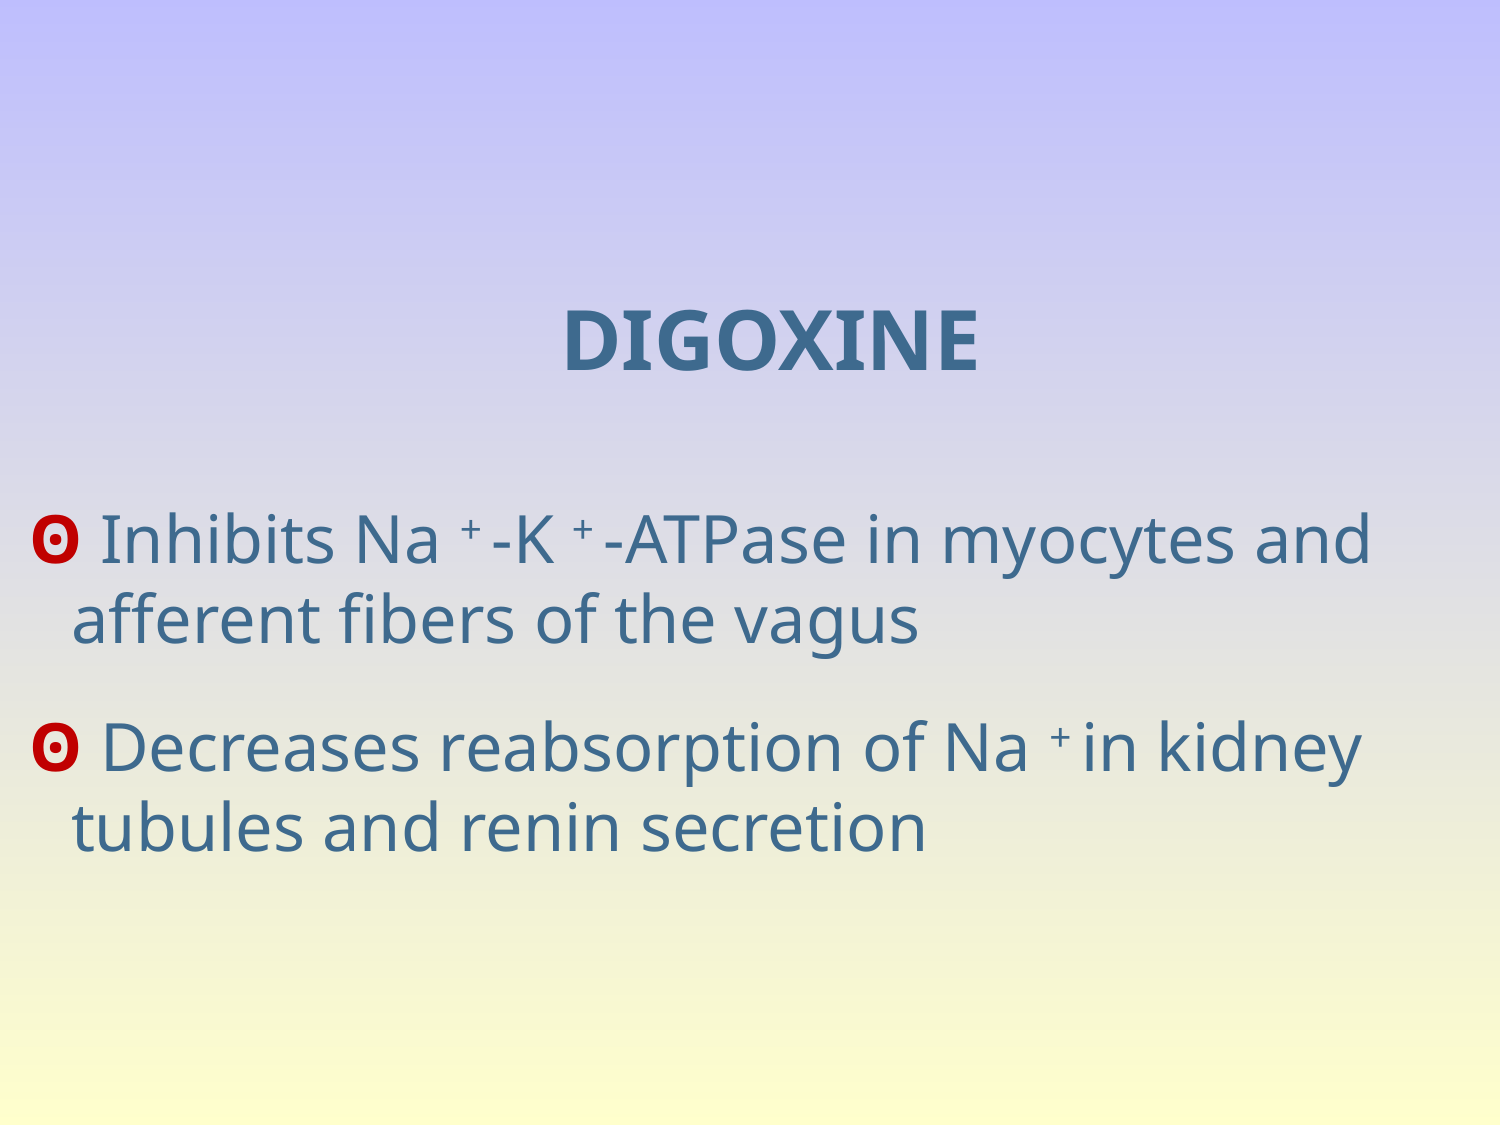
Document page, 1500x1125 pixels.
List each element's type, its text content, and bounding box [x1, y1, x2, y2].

text_box DIGOXINE ʘ Inhibits Na + -K + -ATPase in myocytes and afferent fibers of the vagus ʘ Decreases reabsorption of Na + in kidney tubules and renin secretion [0, 0, 1500, 1125]
